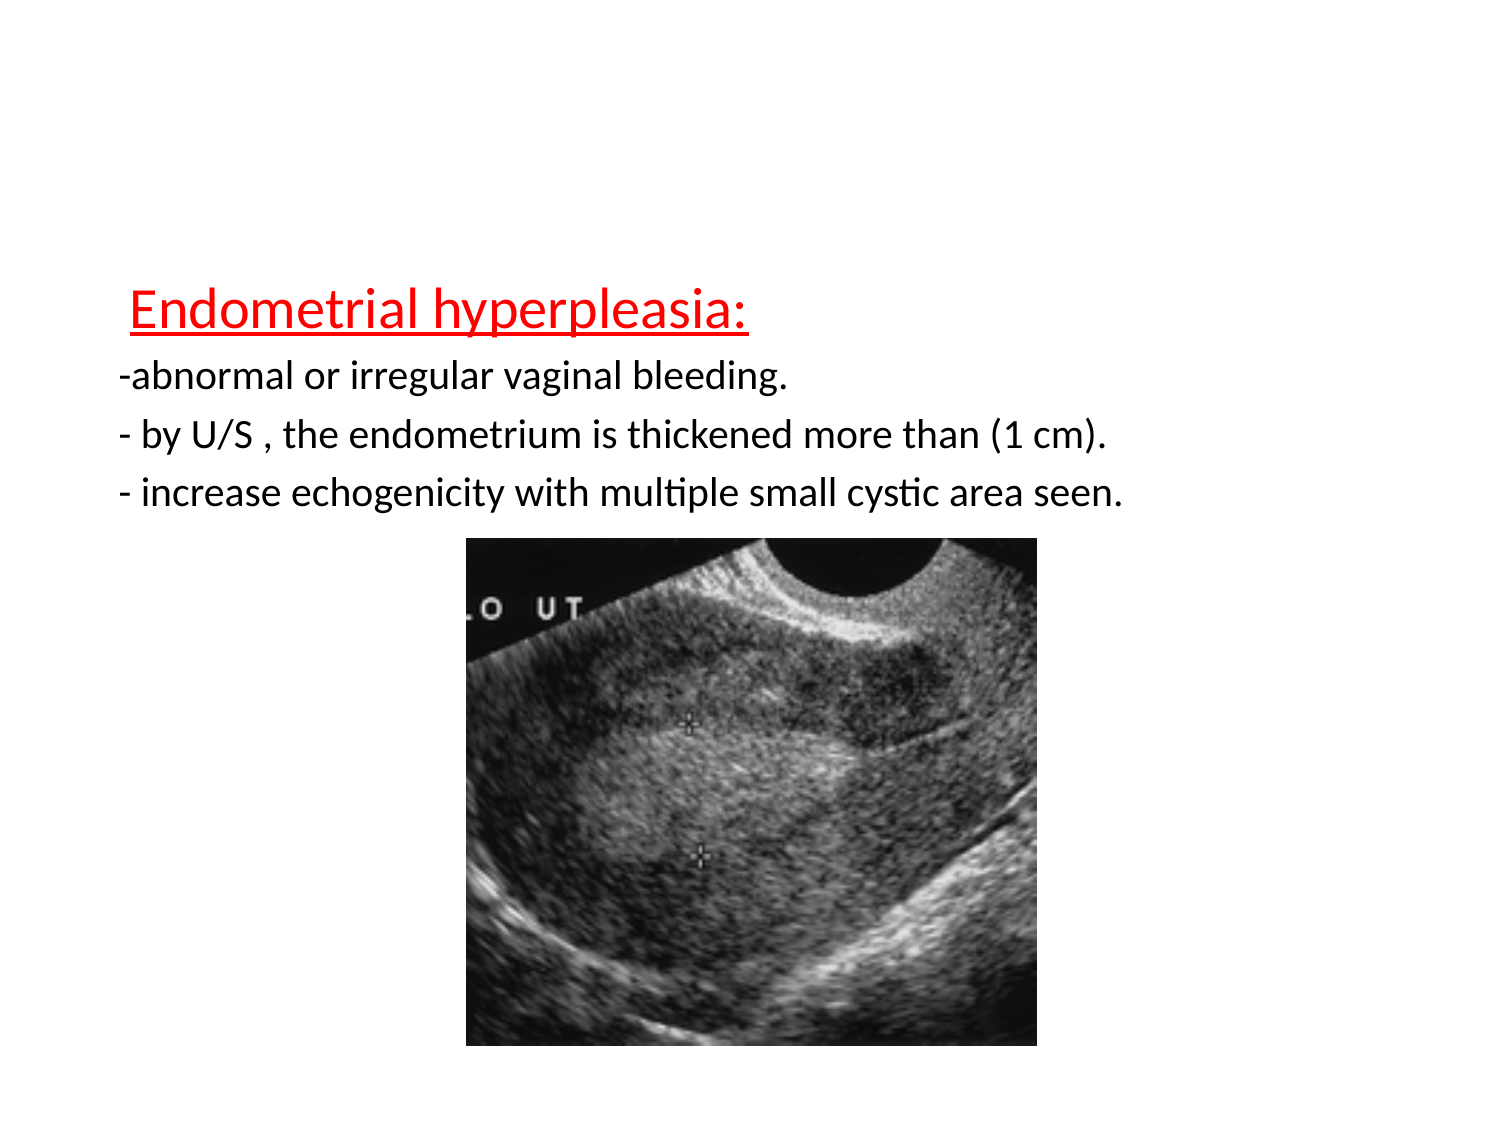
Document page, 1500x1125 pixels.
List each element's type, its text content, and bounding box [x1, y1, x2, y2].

picture [466, 538, 1037, 1047]
list Endometrial hyperpleasia: -abnormal or irregular vaginal bleeding. - by U/S , the endometrium is thickened more than (1 cm). - increase echogenicity with multiple small cystic area seen. [75, 262, 1425, 1005]
